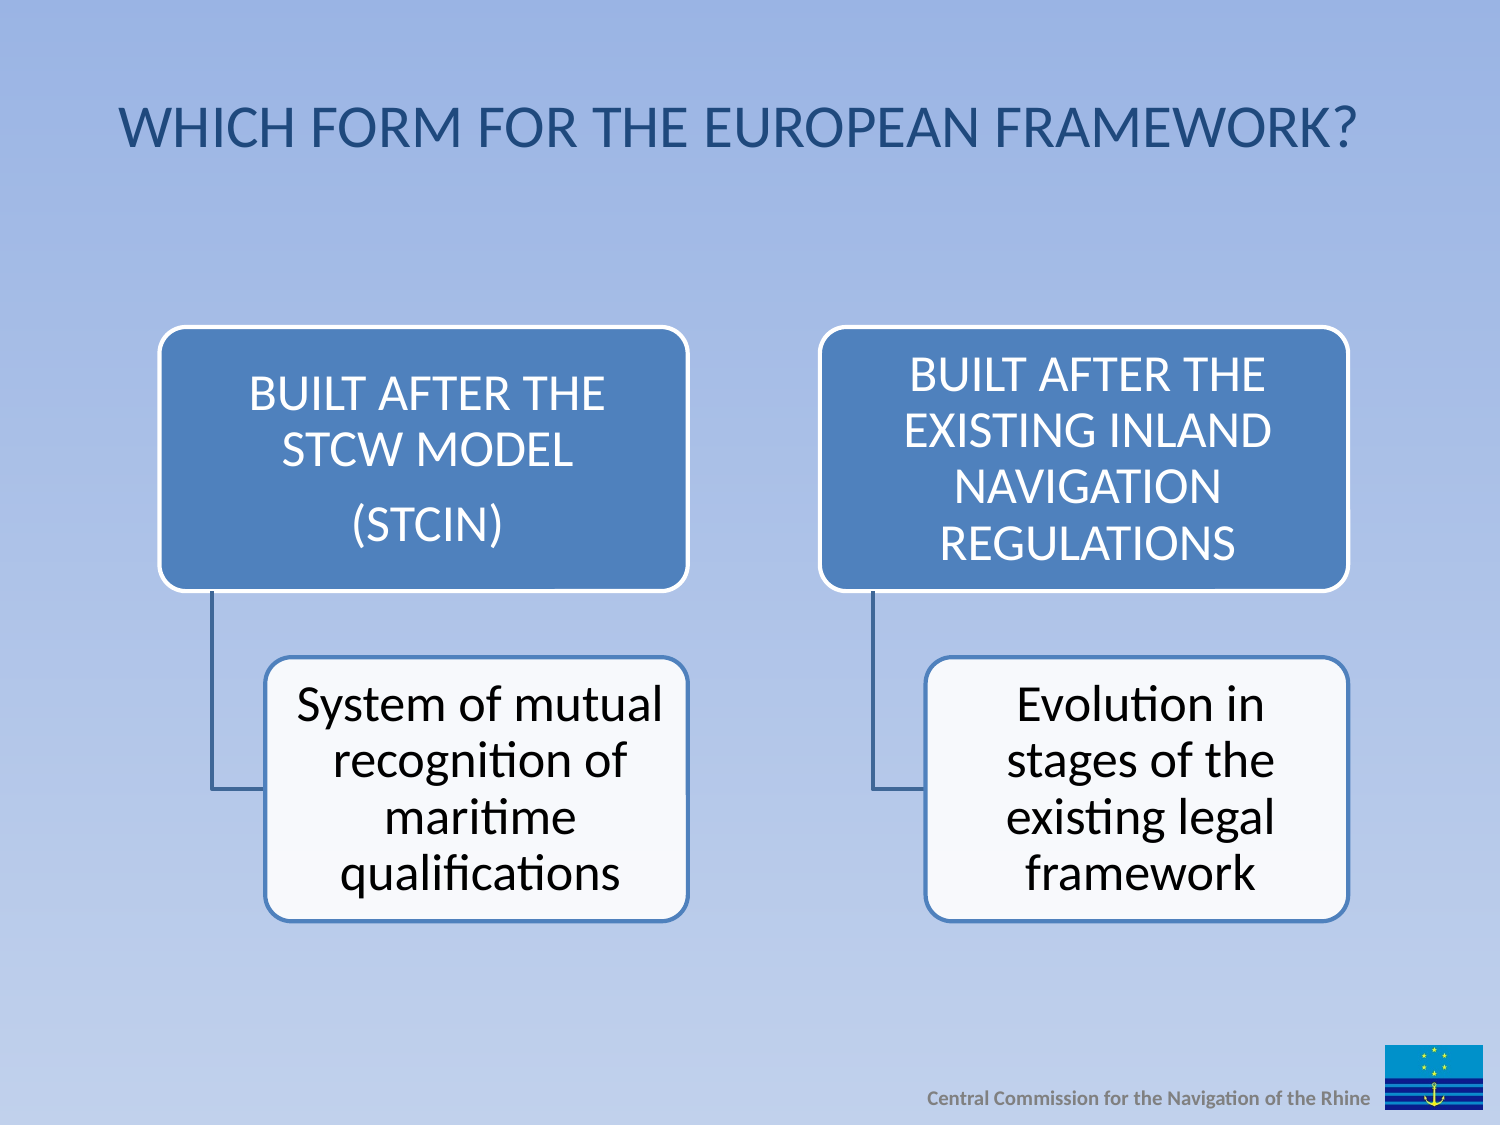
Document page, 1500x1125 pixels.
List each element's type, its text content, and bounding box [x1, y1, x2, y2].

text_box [159, 290, 1349, 958]
picture [1384, 1079, 1483, 1111]
text_box Central Commission for the Navigation of the Rhine [912, 1077, 1382, 1117]
title WHICH FORM FOR THE EUROPEAN FRAMEWORK? [64, 78, 1415, 266]
